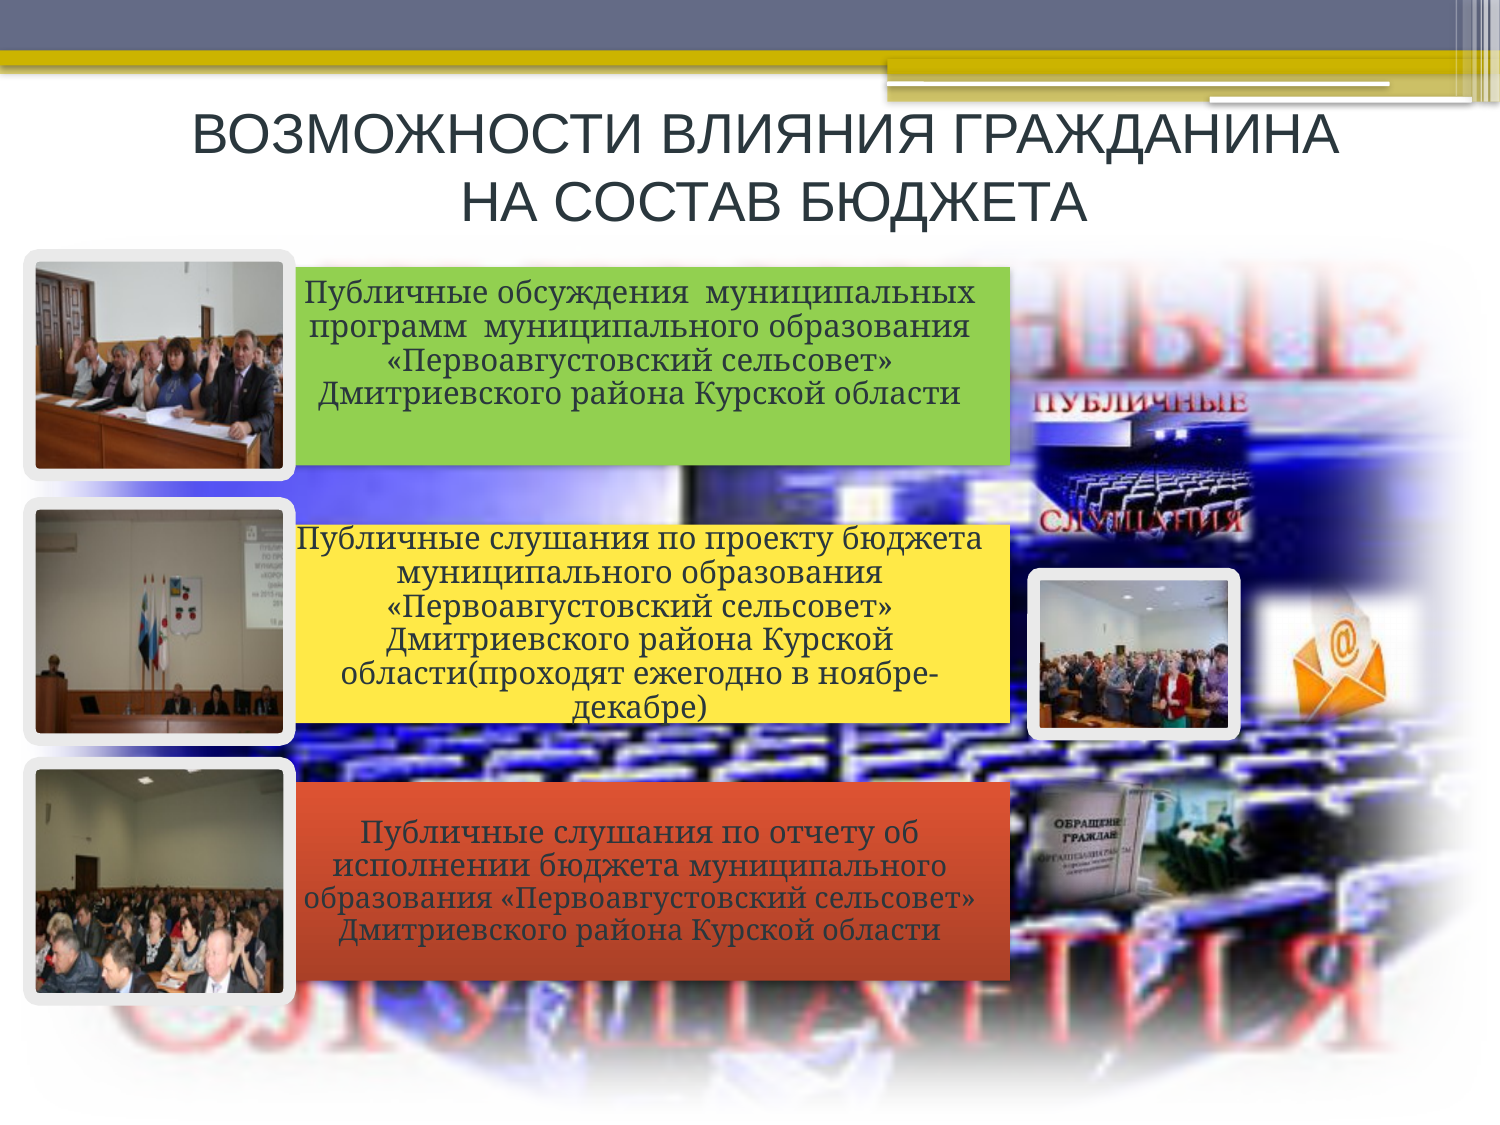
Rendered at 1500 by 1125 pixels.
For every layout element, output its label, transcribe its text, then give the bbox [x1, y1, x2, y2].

text_box ВОЗМОЖНОСТИ ВЛИЯНИЯ ГРАЖДАНИНА НА СОСТАВ БЮДЖЕТА [39, 89, 1493, 231]
picture [17, 231, 1493, 1125]
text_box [40, 266, 1011, 981]
